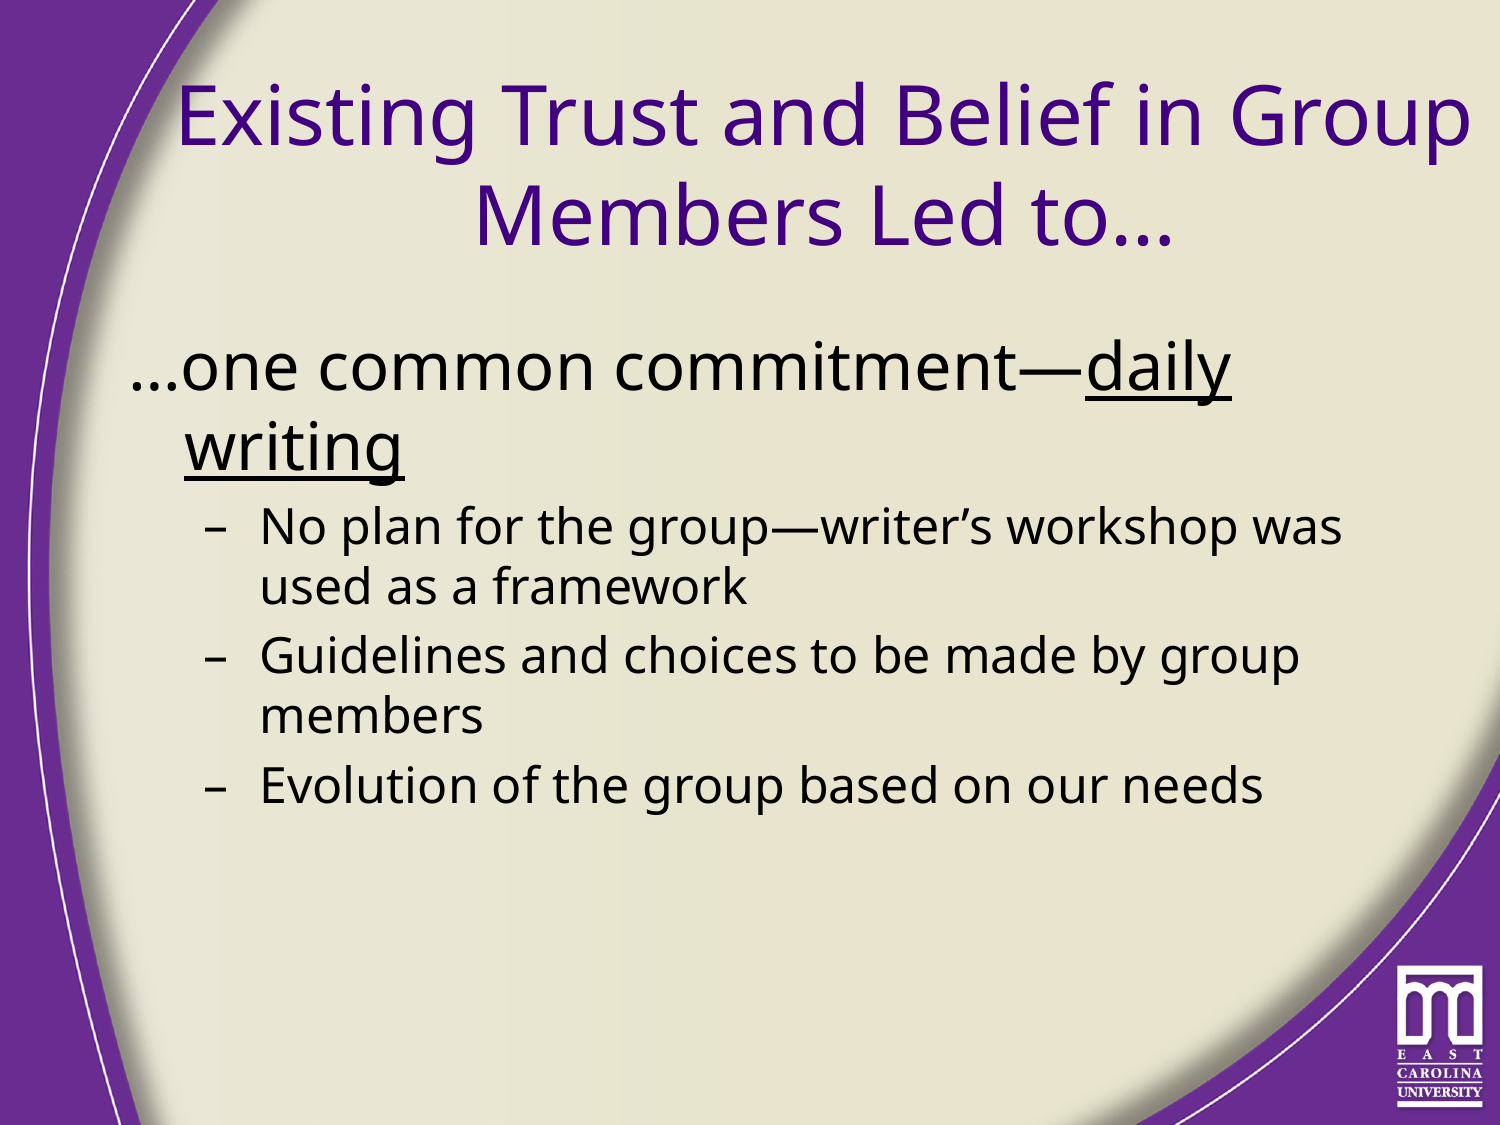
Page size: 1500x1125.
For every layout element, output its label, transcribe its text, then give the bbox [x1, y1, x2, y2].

picture [0, 0, 1500, 1125]
list …one common commitment—daily writing No plan for the group—writer’s workshop was used as a framework Guidelines and choices to be made by group members Evolution of the group based on our needs [112, 316, 1464, 1060]
title Existing Trust and Belief in Group Members Led to… [149, 68, 1500, 257]
